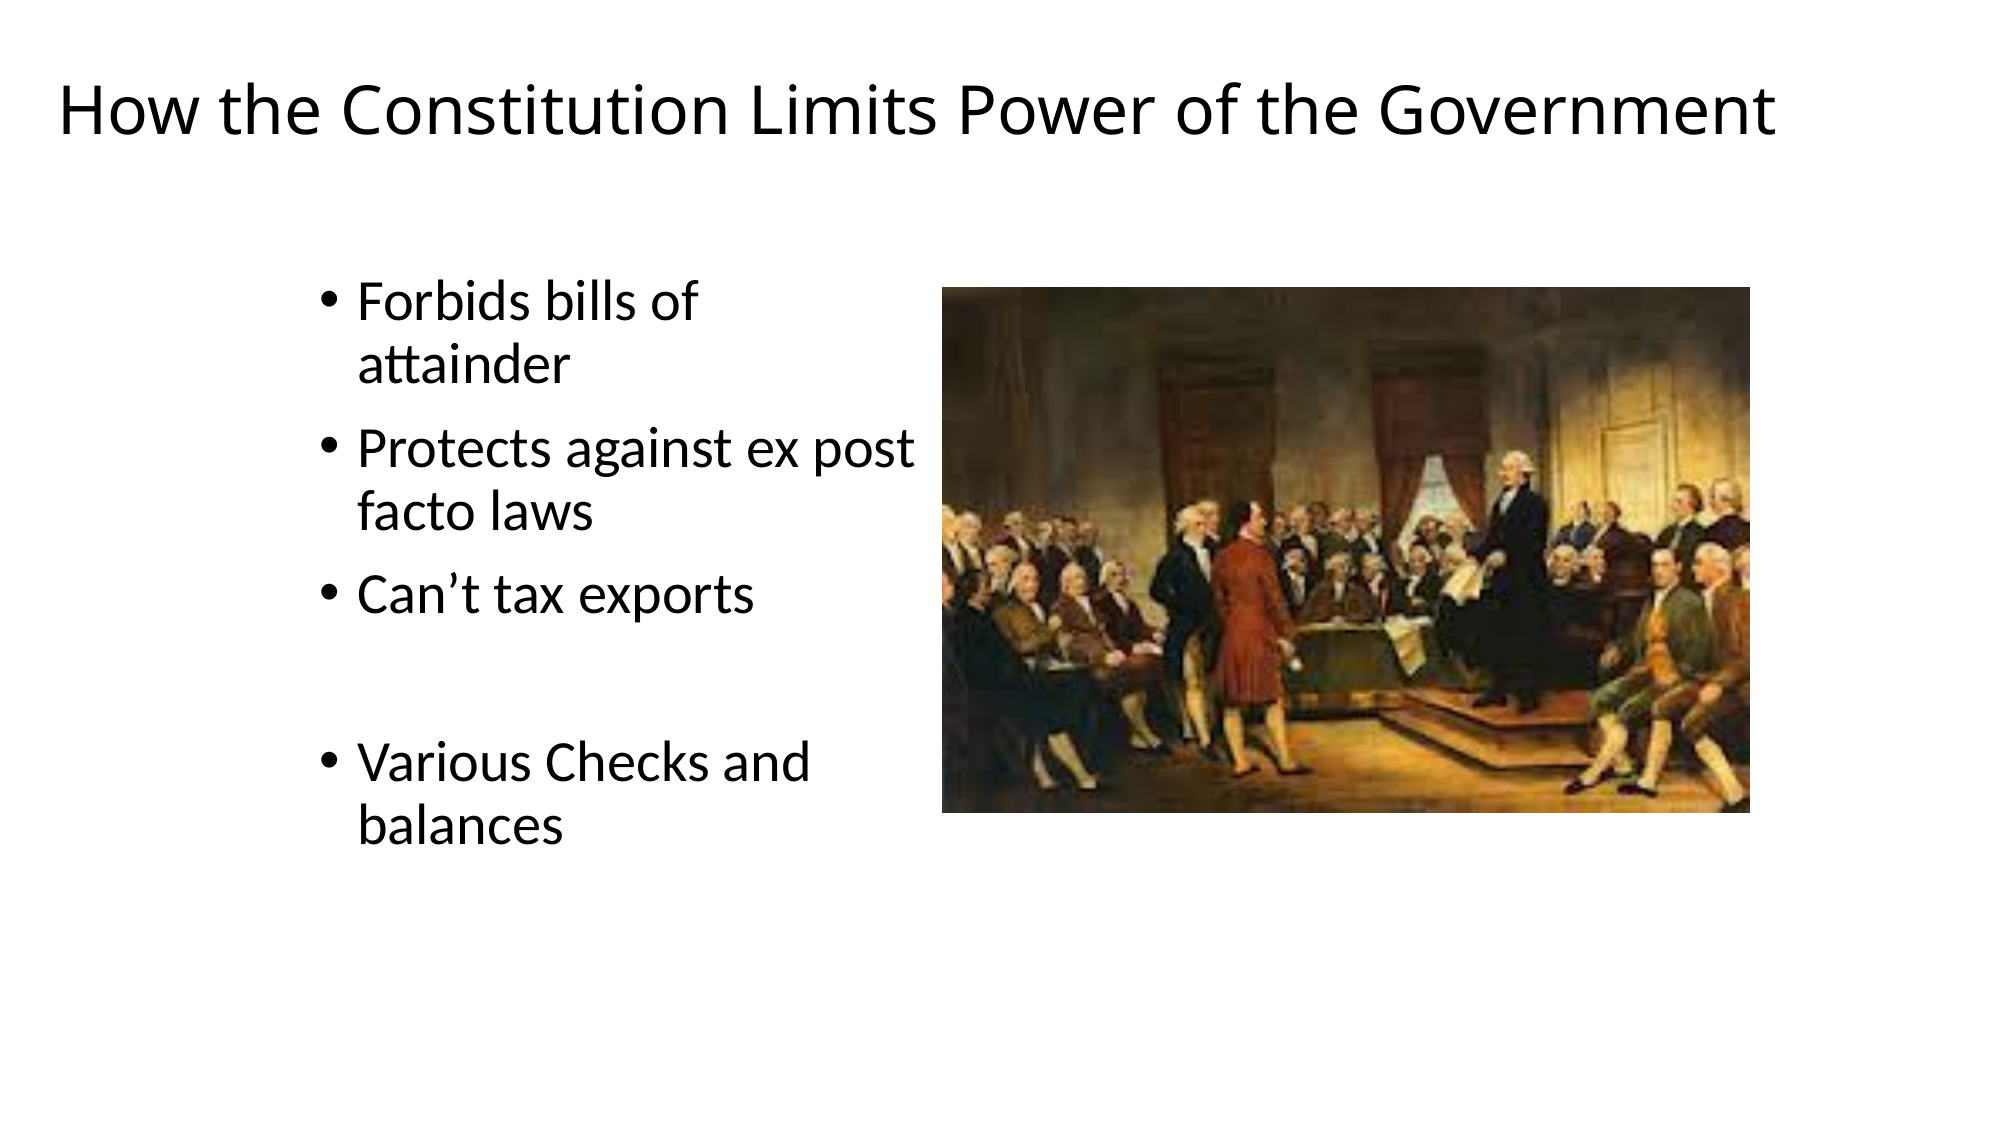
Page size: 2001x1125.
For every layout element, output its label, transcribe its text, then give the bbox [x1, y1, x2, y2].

title How the Constitution Limits Power of the Government [42, 37, 1796, 188]
list Forbids bills of attainder Protects against ex post facto laws Can’t tax exports Various Checks and balances [304, 262, 943, 988]
picture [942, 287, 1750, 813]
